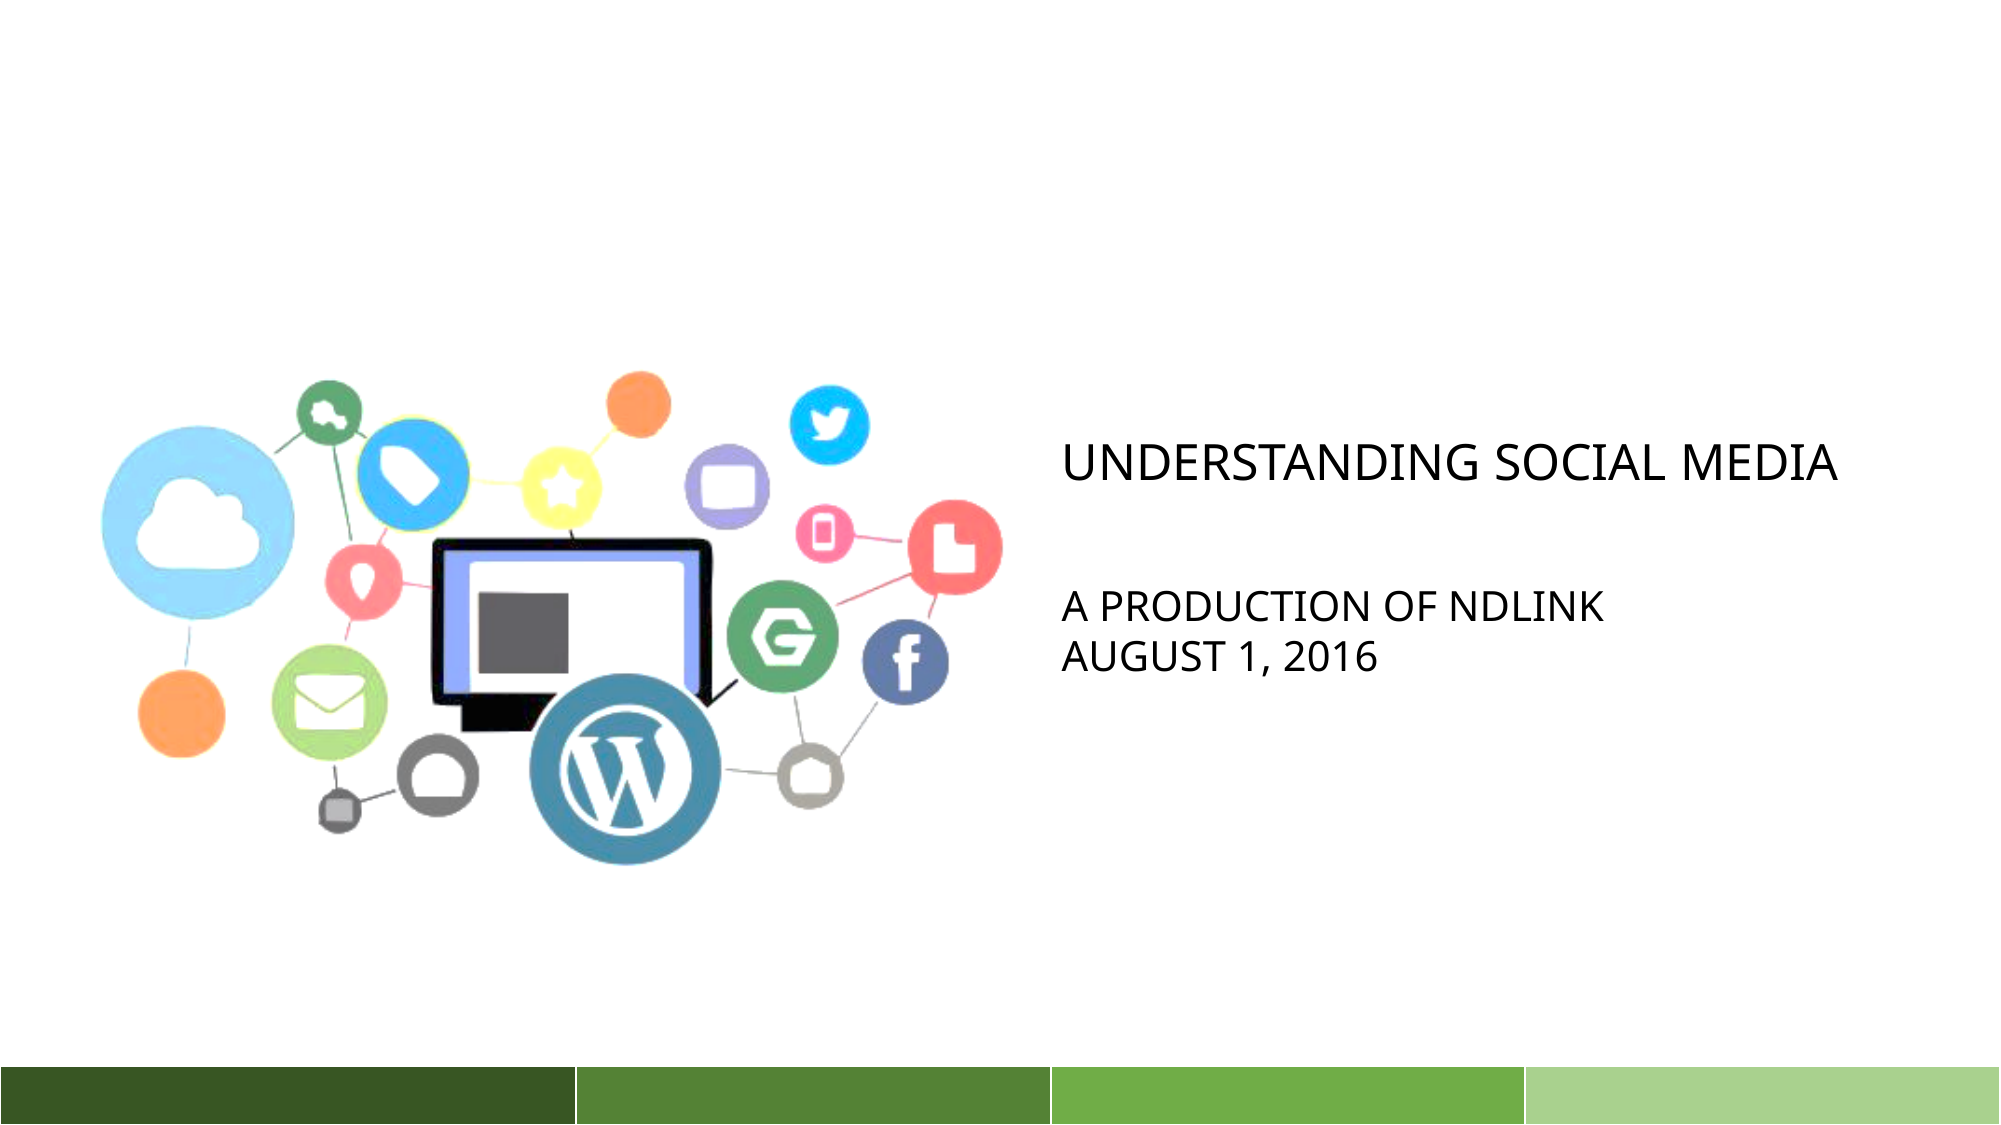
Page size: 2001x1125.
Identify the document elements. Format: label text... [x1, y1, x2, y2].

text_box UNDERSTANDING SOCIAL MEDIA A PRODUCTION OF NDLINK AUGUST 1, 2016 [1074, 422, 2000, 778]
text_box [0, 1065, 2000, 1125]
picture [47, 310, 1074, 937]
